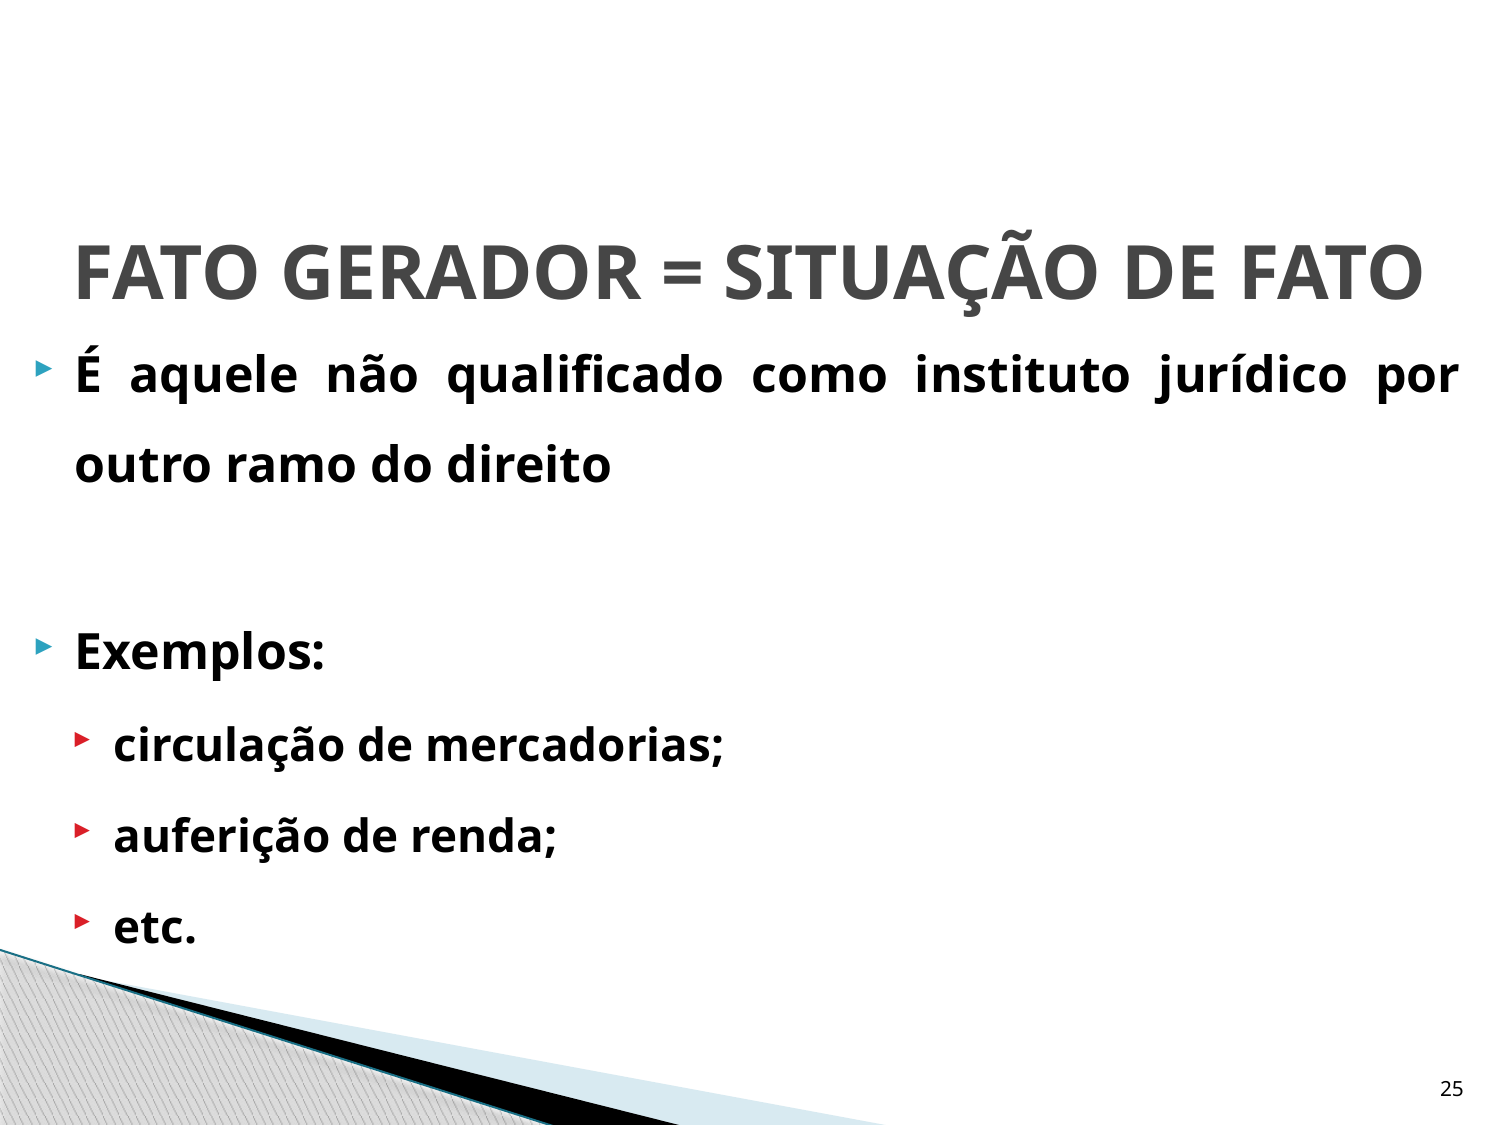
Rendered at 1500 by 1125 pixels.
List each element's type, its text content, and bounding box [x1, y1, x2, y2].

list É aquele não qualificado como instituto jurídico por outro ramo do direito Exemplos: circulação de mercadorias; auferição de renda; etc. [0, 304, 1477, 1125]
title FATO GERADOR = SITUAÇÃO DE FATO [0, 234, 1500, 305]
